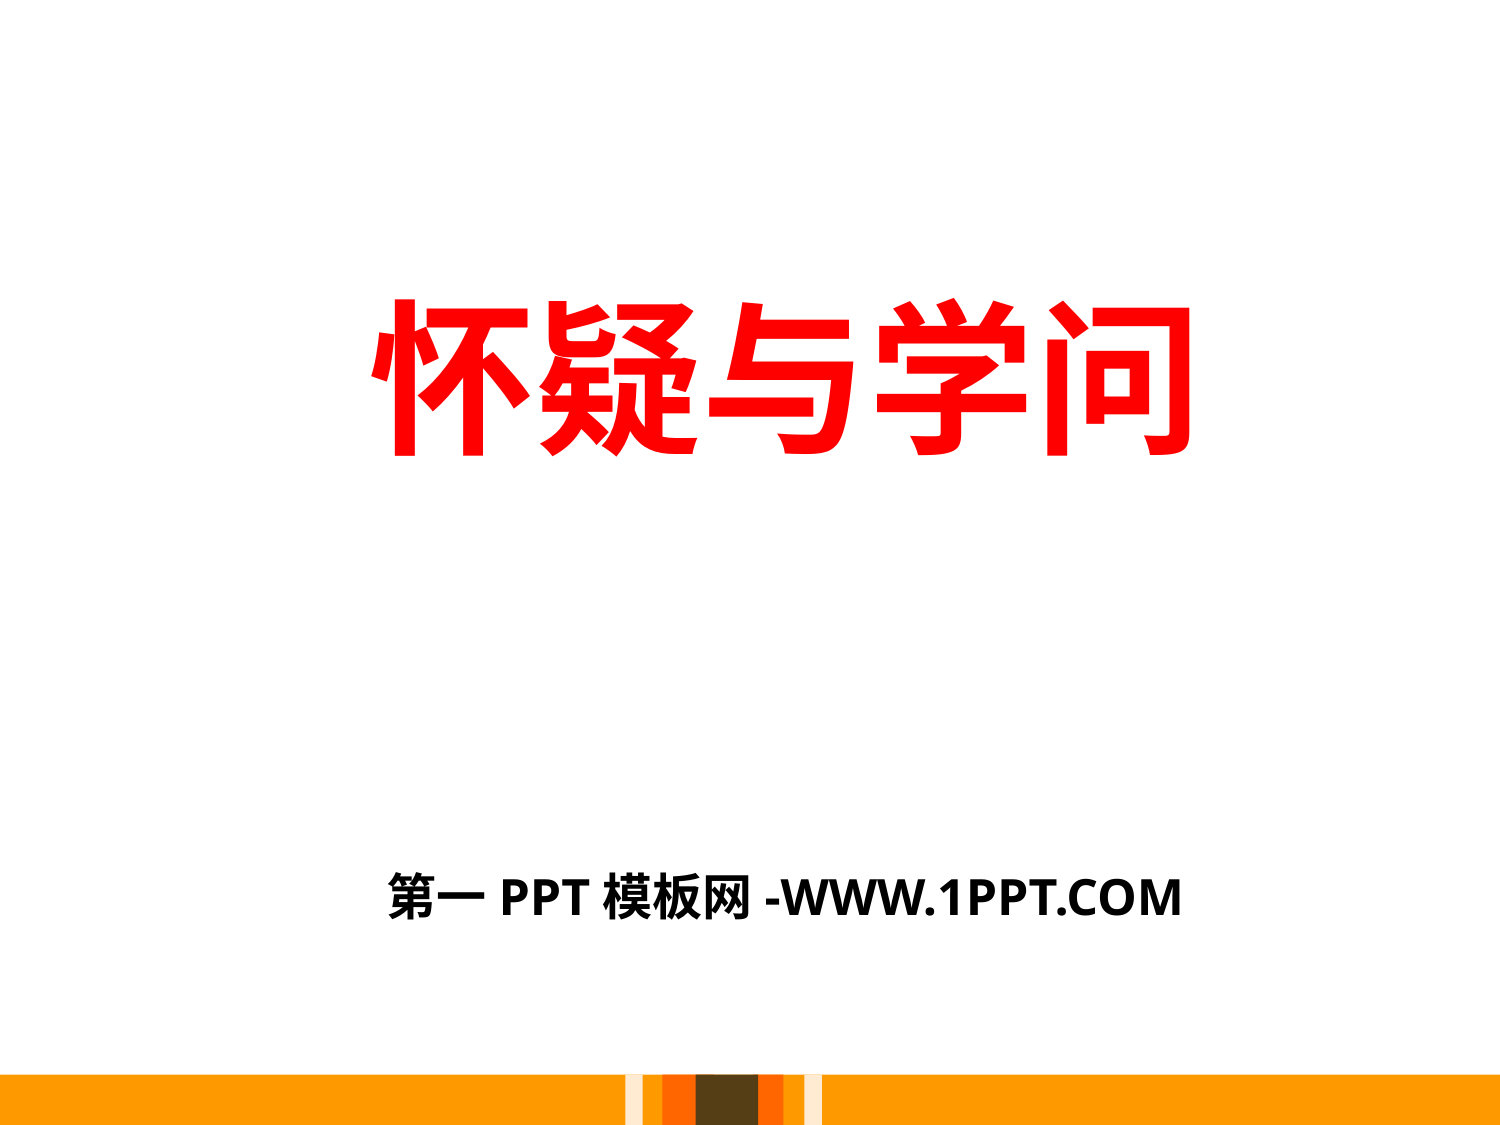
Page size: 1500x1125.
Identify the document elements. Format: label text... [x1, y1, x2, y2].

text_box 第一PPT模板网-WWW.1PPT.COM [315, 851, 1256, 933]
text_box 怀疑与学问 [177, 267, 1394, 482]
